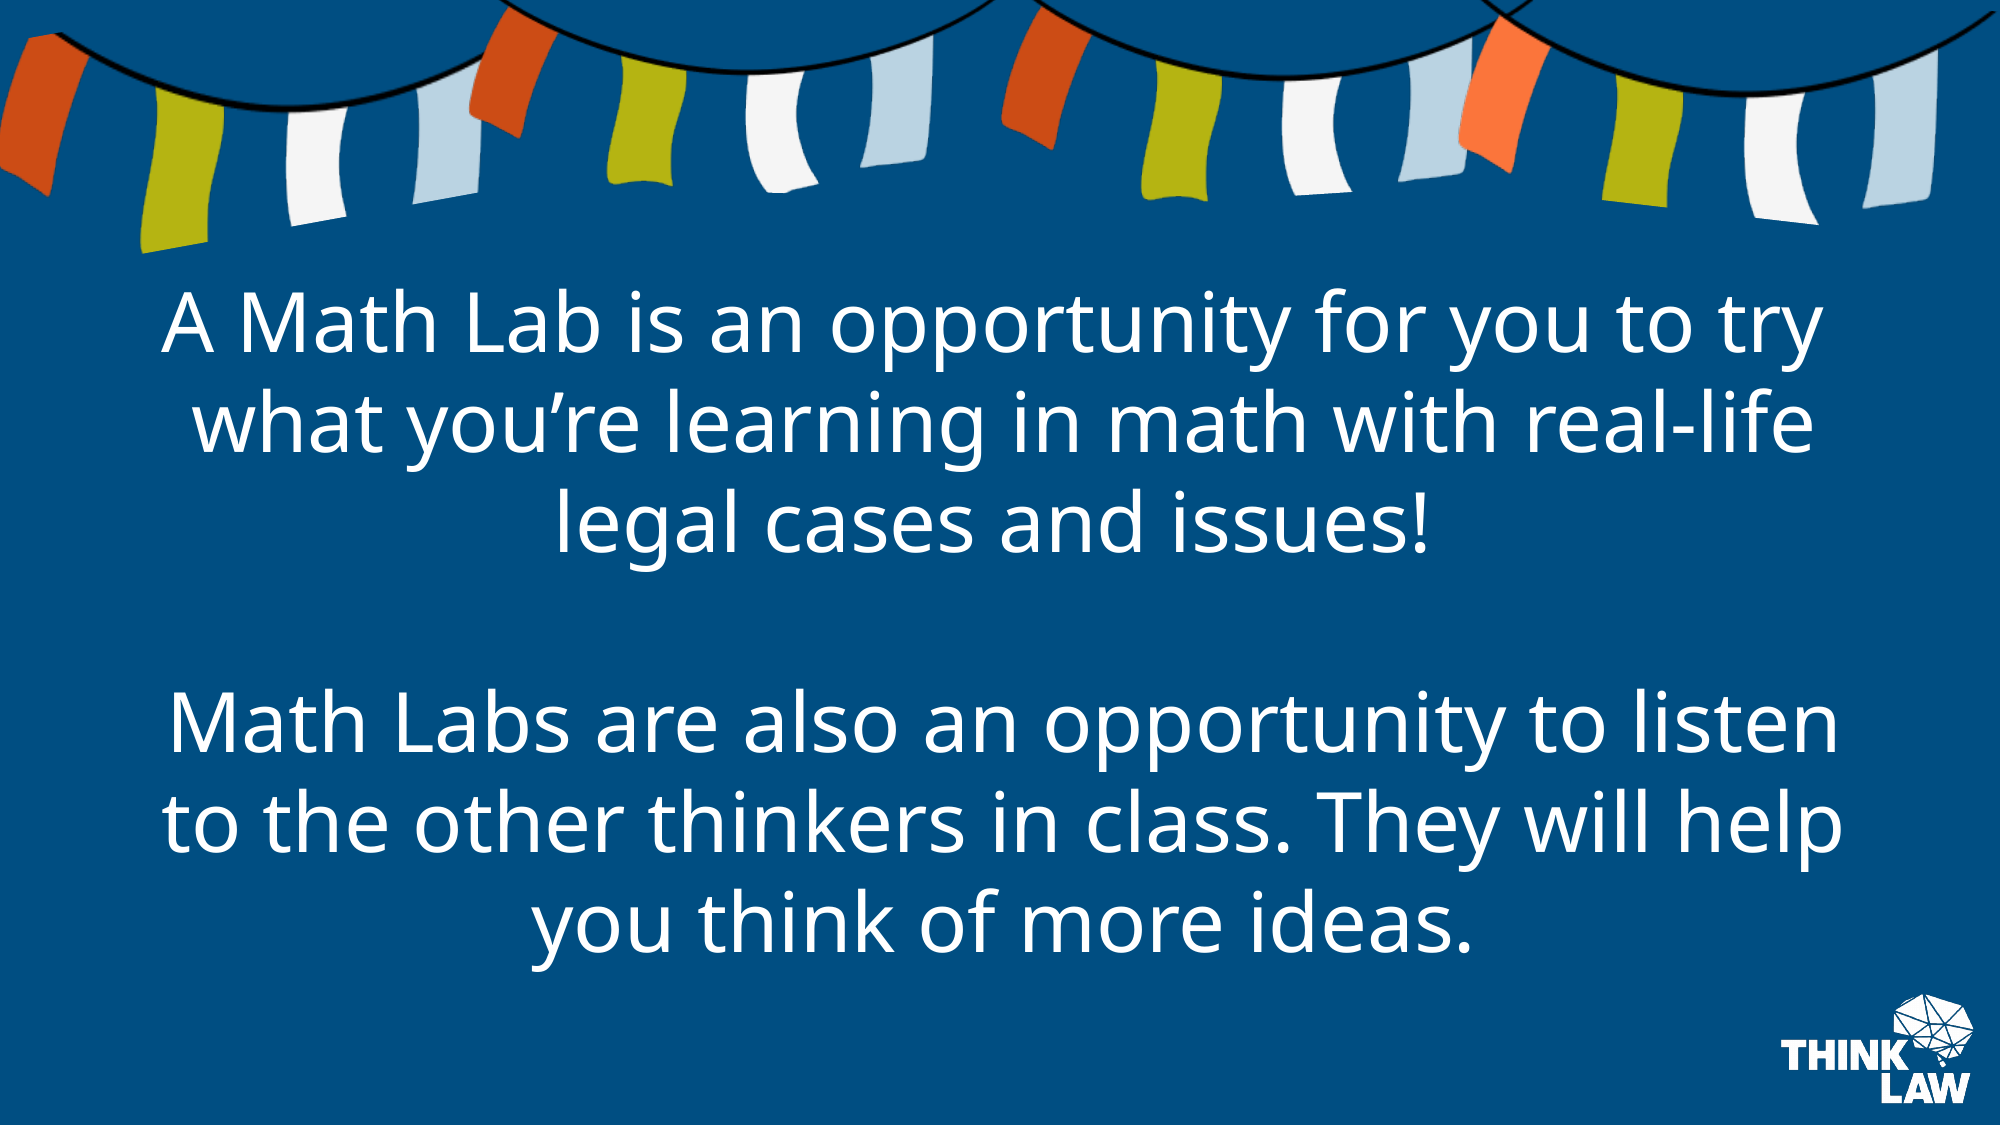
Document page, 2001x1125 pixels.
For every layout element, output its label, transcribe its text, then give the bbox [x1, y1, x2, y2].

text_box [1774, 968, 1979, 1125]
text_box A Math Lab is an opportunity for you to try what you’re learning in math with real-life legal cases and issues! Math Labs are also an opportunity to listen to the other thinkers in class. They will help you think of more ideas. [115, 317, 1894, 969]
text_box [0, 0, 2000, 306]
